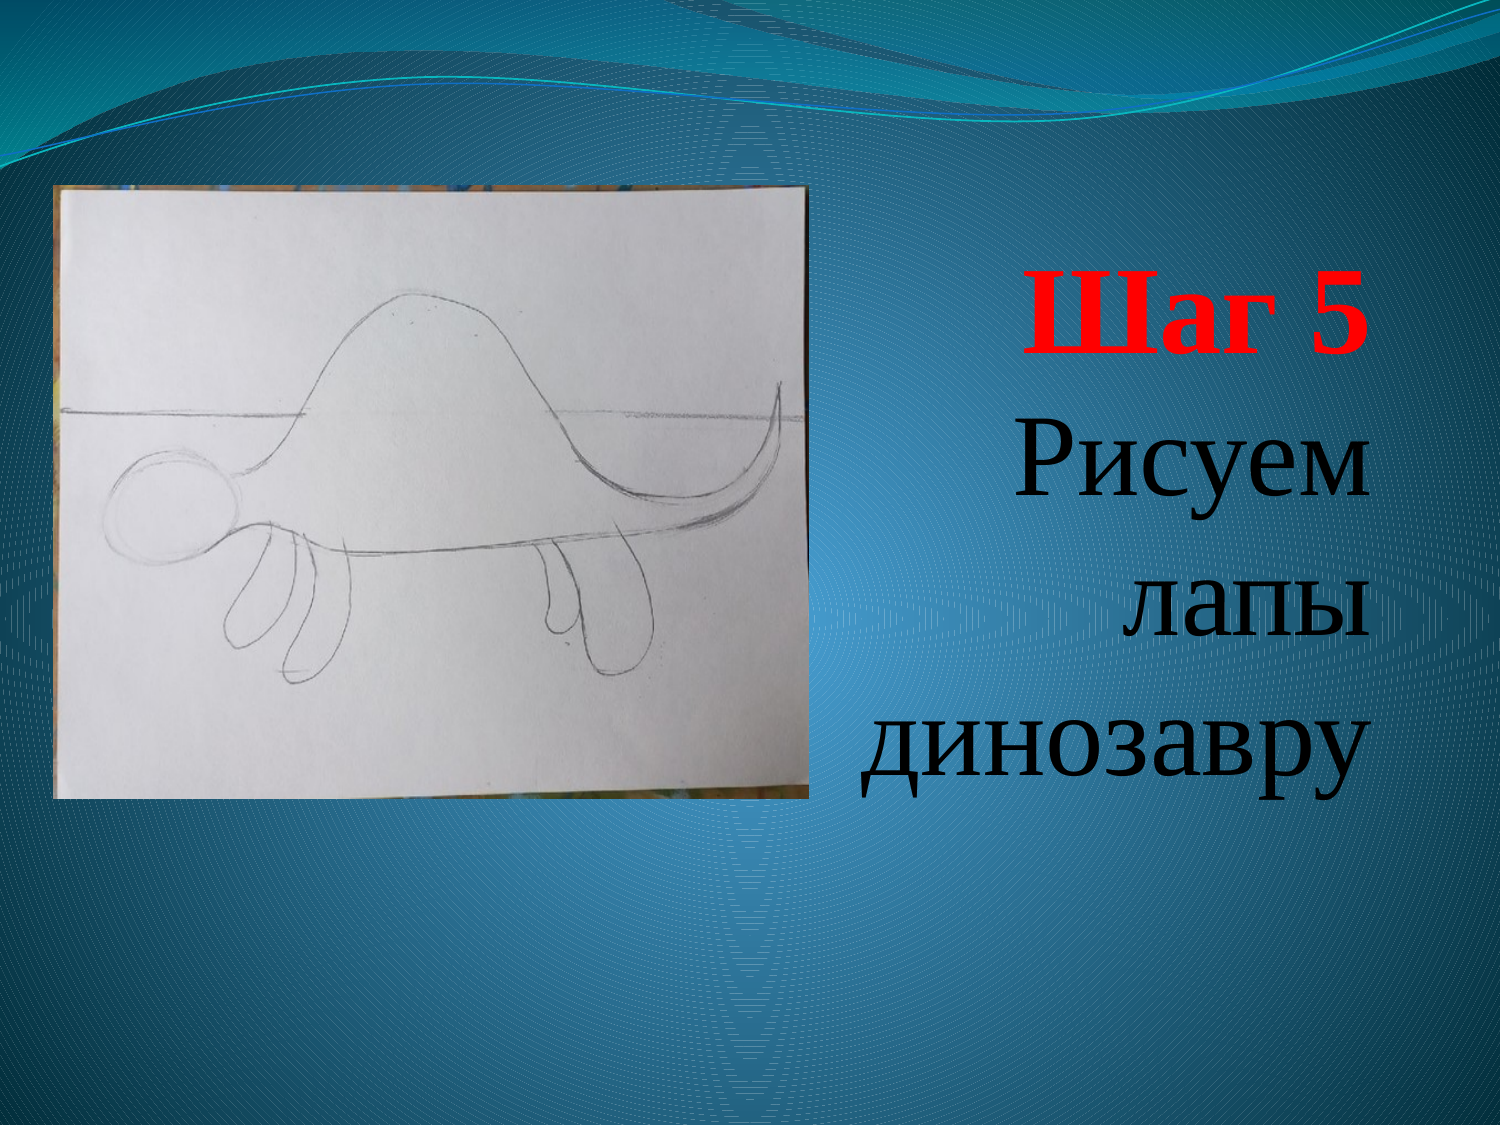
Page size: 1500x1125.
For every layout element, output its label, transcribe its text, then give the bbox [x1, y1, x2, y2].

title Шаг 5 Рисуем лапы динозавру [856, 172, 1376, 799]
picture [52, 185, 810, 799]
